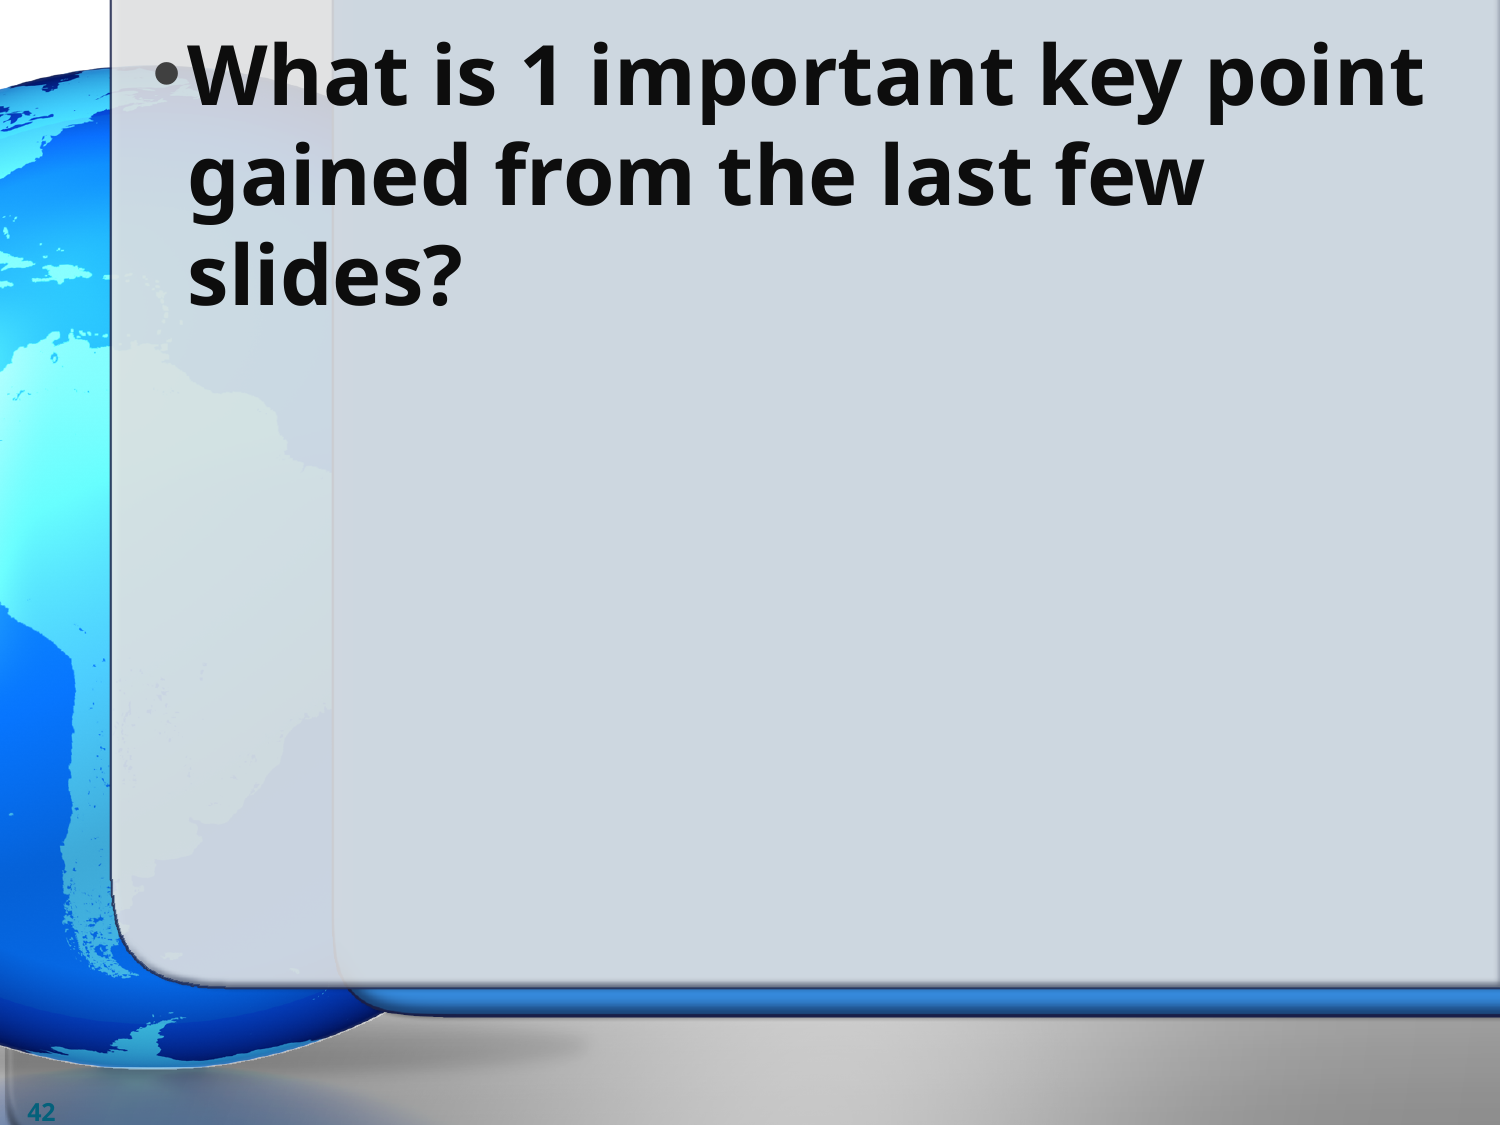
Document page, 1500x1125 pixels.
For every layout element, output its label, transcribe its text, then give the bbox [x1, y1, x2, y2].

title What is 1 important key point gained from the last few slides? [137, 50, 1488, 296]
slide_number 42 [12, 1088, 363, 1125]
picture [0, 0, 1500, 1125]
